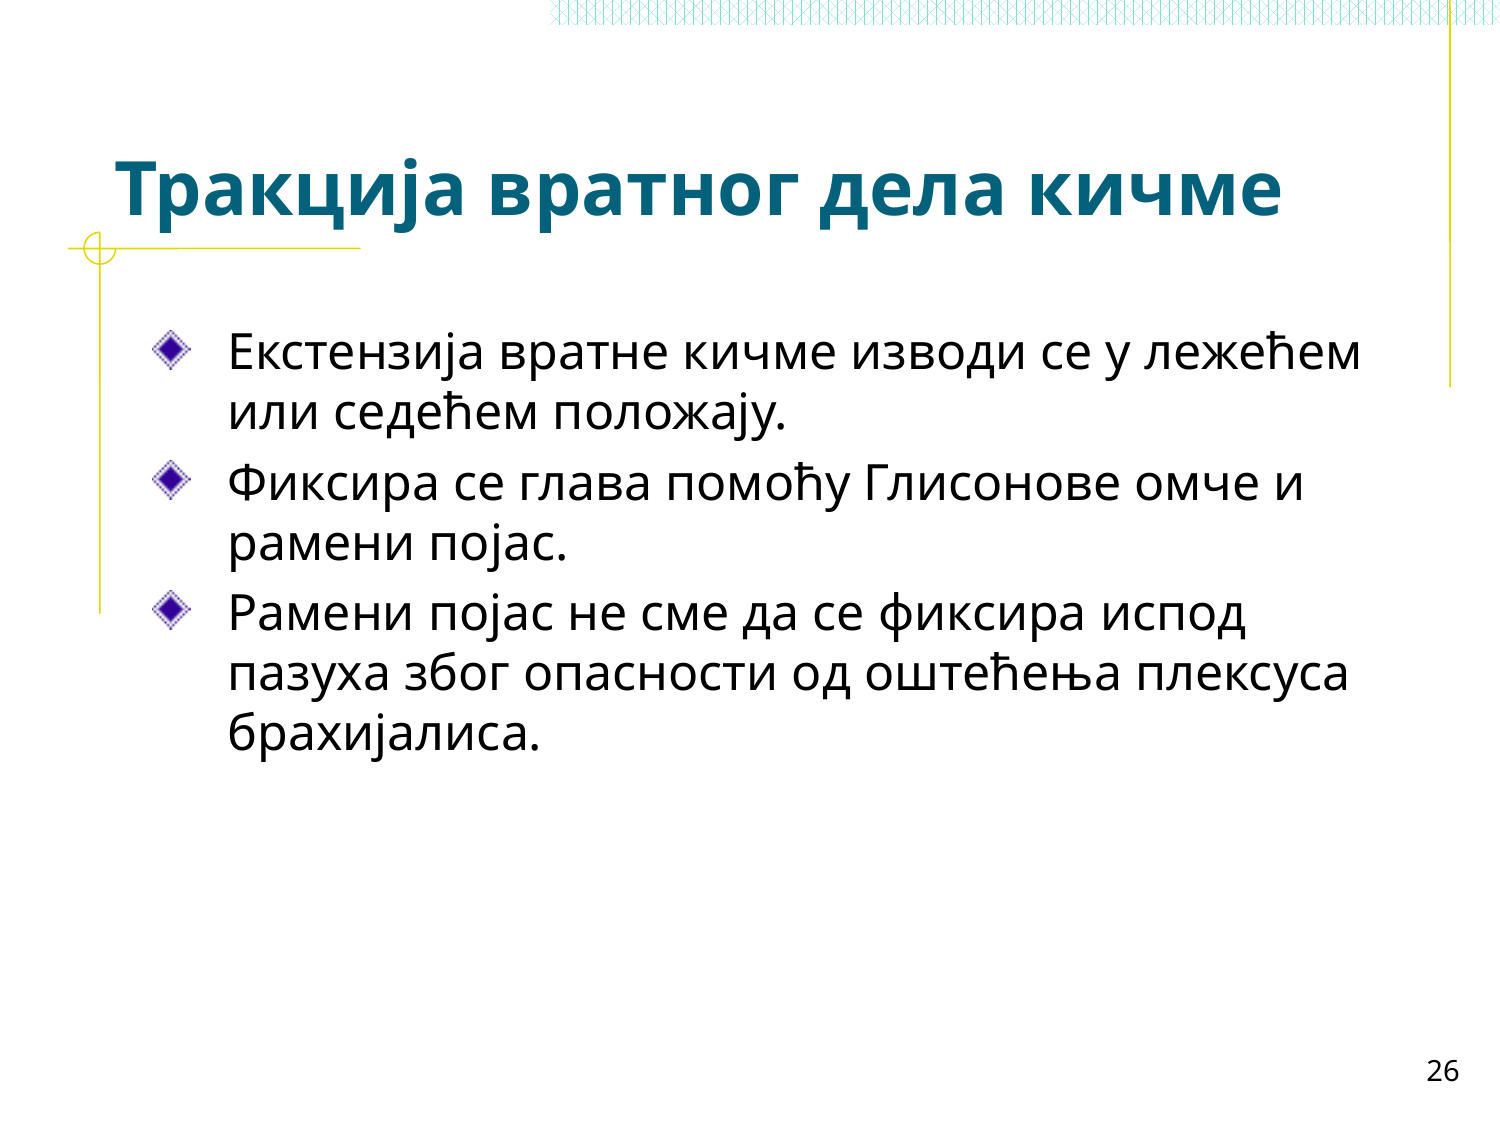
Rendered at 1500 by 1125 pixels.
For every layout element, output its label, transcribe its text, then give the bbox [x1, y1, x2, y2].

title Тракција вратног дела кичме [99, 49, 1376, 238]
slide_number 26 [1162, 1025, 1475, 1100]
picture [152, 590, 191, 630]
picture [152, 460, 191, 500]
picture [152, 330, 191, 370]
list Екстензија вратне кичме изводи се у лежећем или седећем положају. Фиксира се глава помоћу Глисонове омче и рамени појас. Рамени појас не сме да се фиксира испод пазуха због опасности од оштећења плексуса брахијалиса. [137, 312, 1413, 988]
